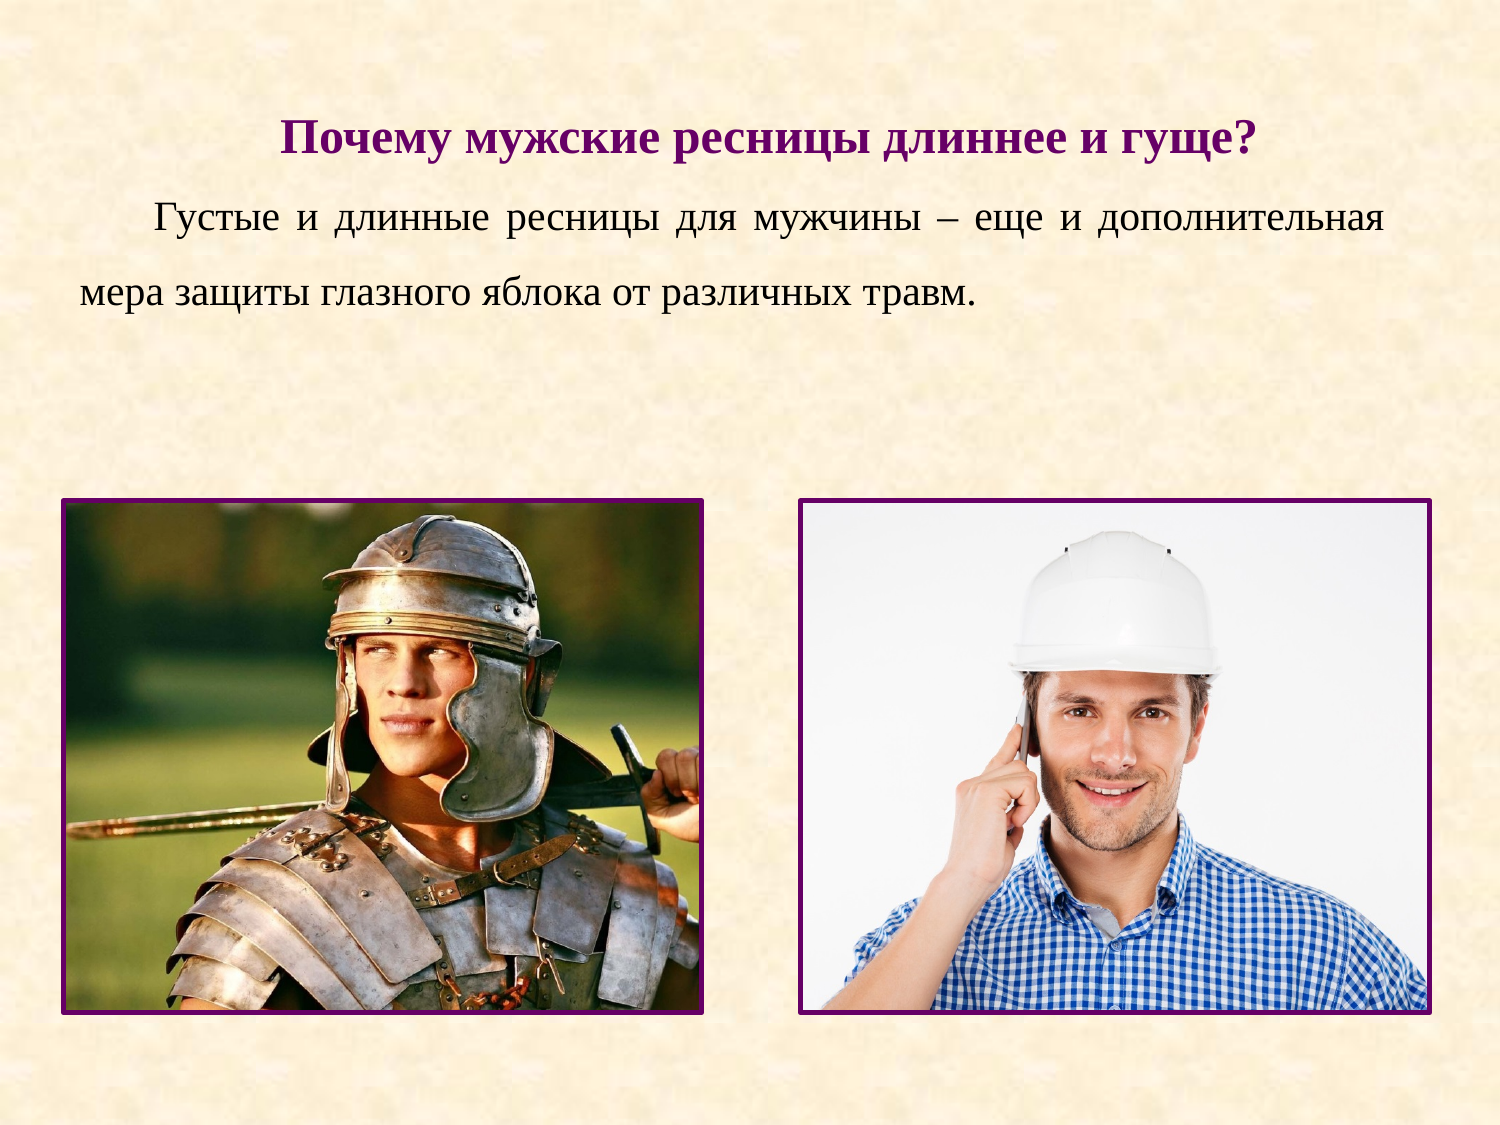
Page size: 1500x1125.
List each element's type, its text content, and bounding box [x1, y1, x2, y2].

picture [0, 0, 1500, 1125]
text_box Почему мужские ресницы длиннее и гуще? Густые и длинные ресницы для мужчины – еще и дополнительная мера защиты глазного яблока от различных травм. [64, 66, 1400, 397]
